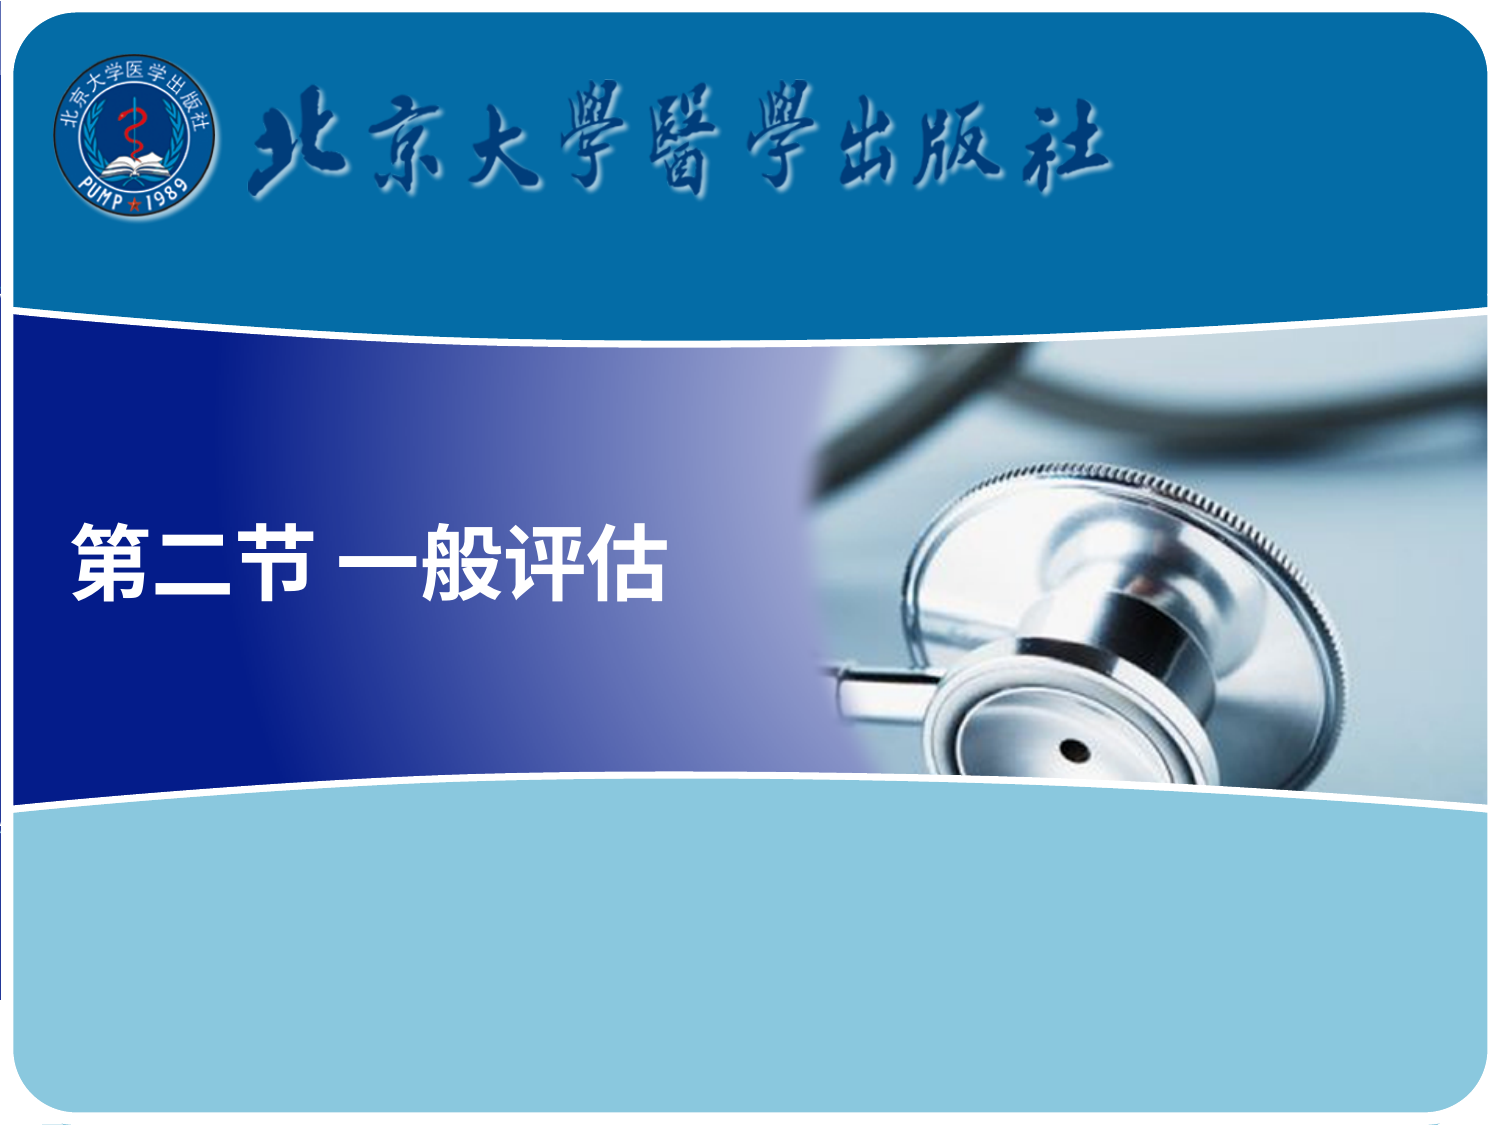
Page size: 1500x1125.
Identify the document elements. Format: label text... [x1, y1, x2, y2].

picture [14, 315, 1487, 805]
title 第二节 一般评估 [52, 373, 904, 749]
picture [53, 54, 1117, 225]
